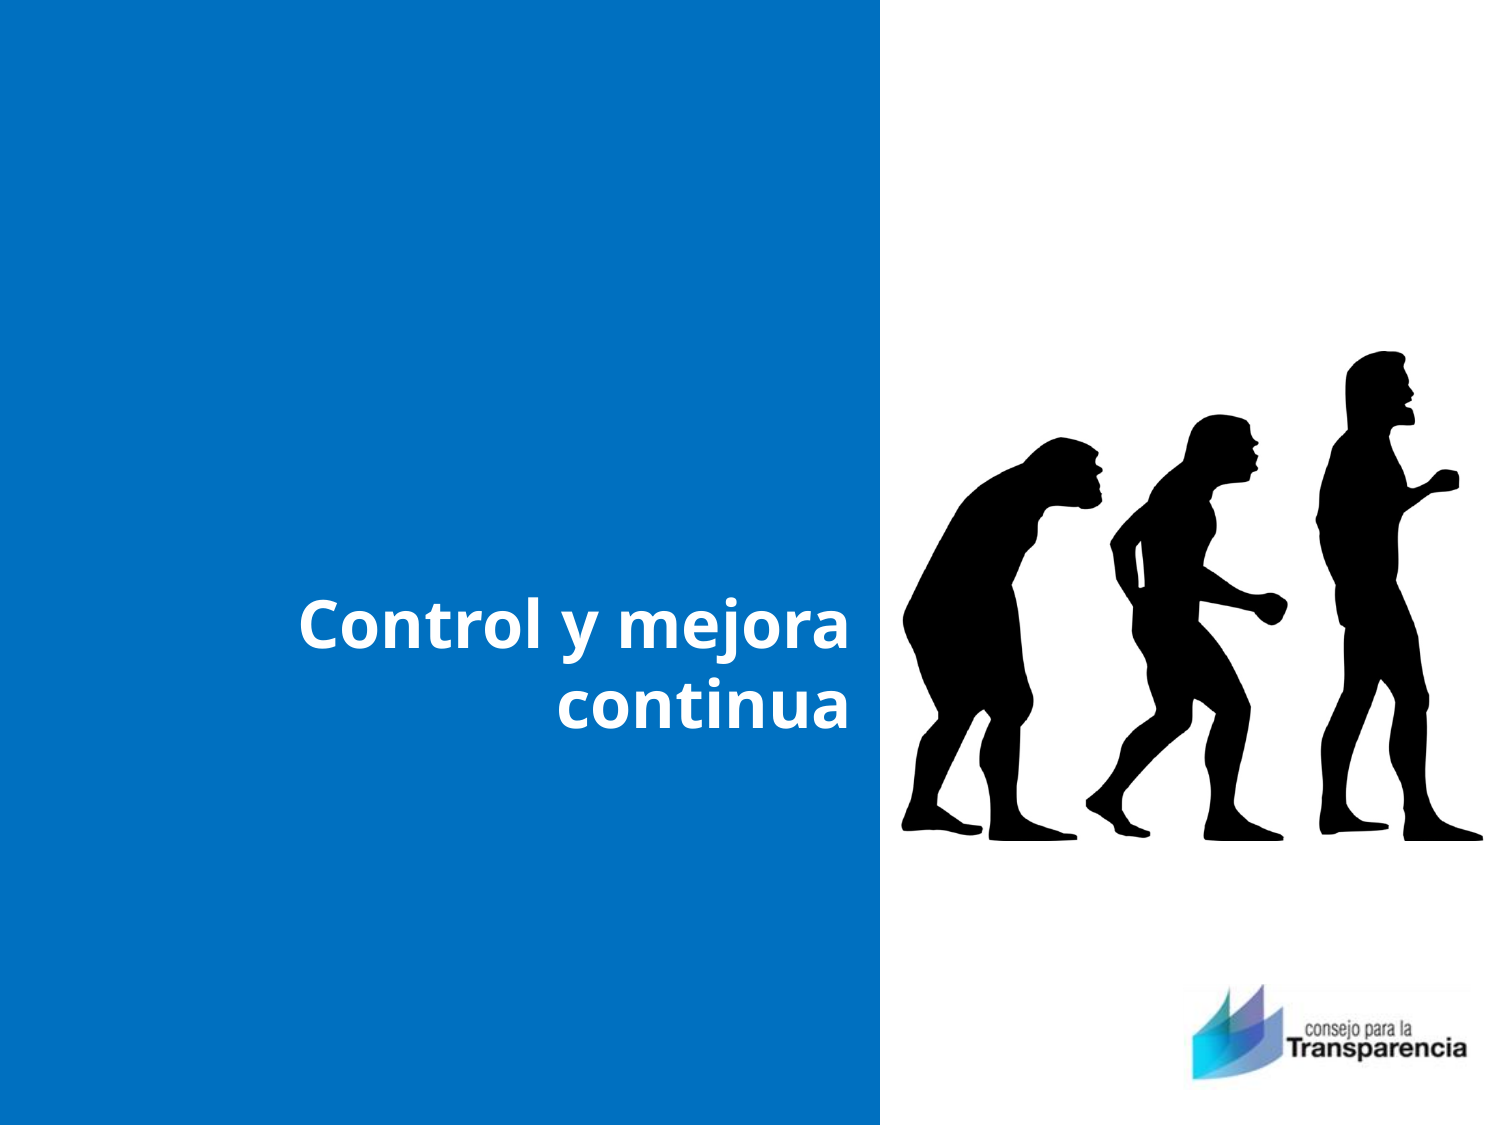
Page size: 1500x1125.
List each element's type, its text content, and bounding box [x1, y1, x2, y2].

picture [896, 351, 1500, 841]
text_box [0, 0, 879, 1125]
picture [1183, 984, 1471, 1090]
text_box Control y mejora continua [222, 574, 868, 749]
